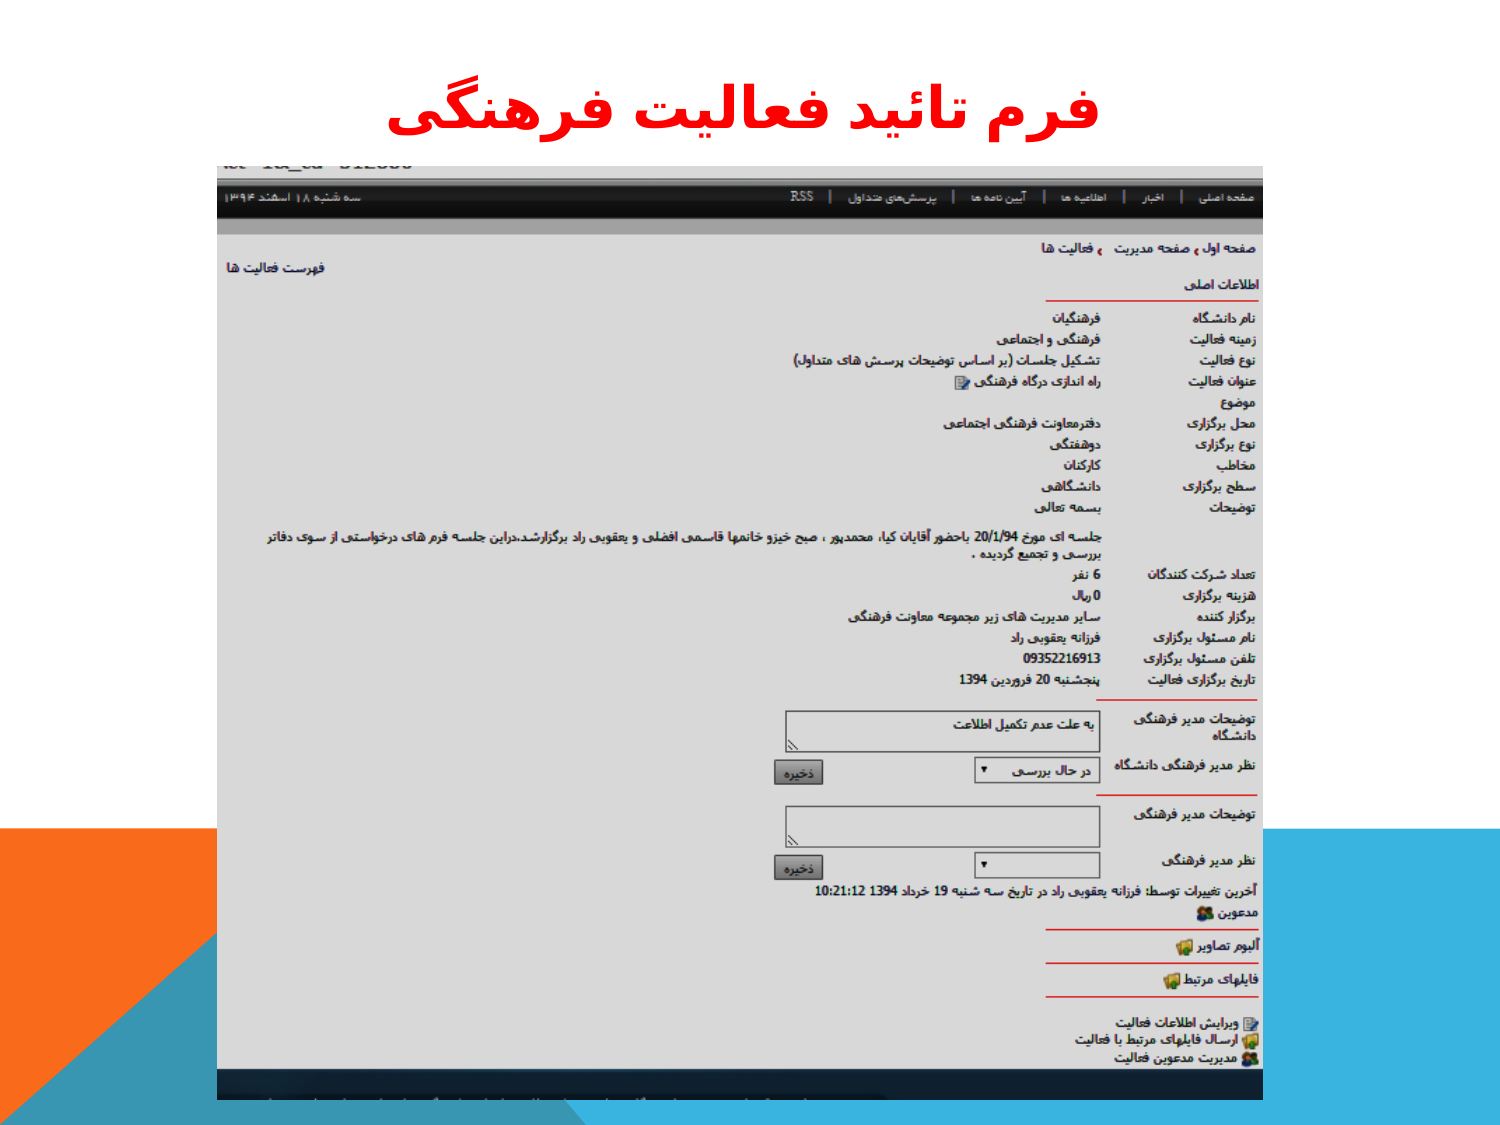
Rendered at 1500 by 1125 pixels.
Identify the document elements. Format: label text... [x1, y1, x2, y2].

title فرم تائید فعالیت فرهنگی [135, 60, 1369, 150]
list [216, 166, 1263, 1101]
